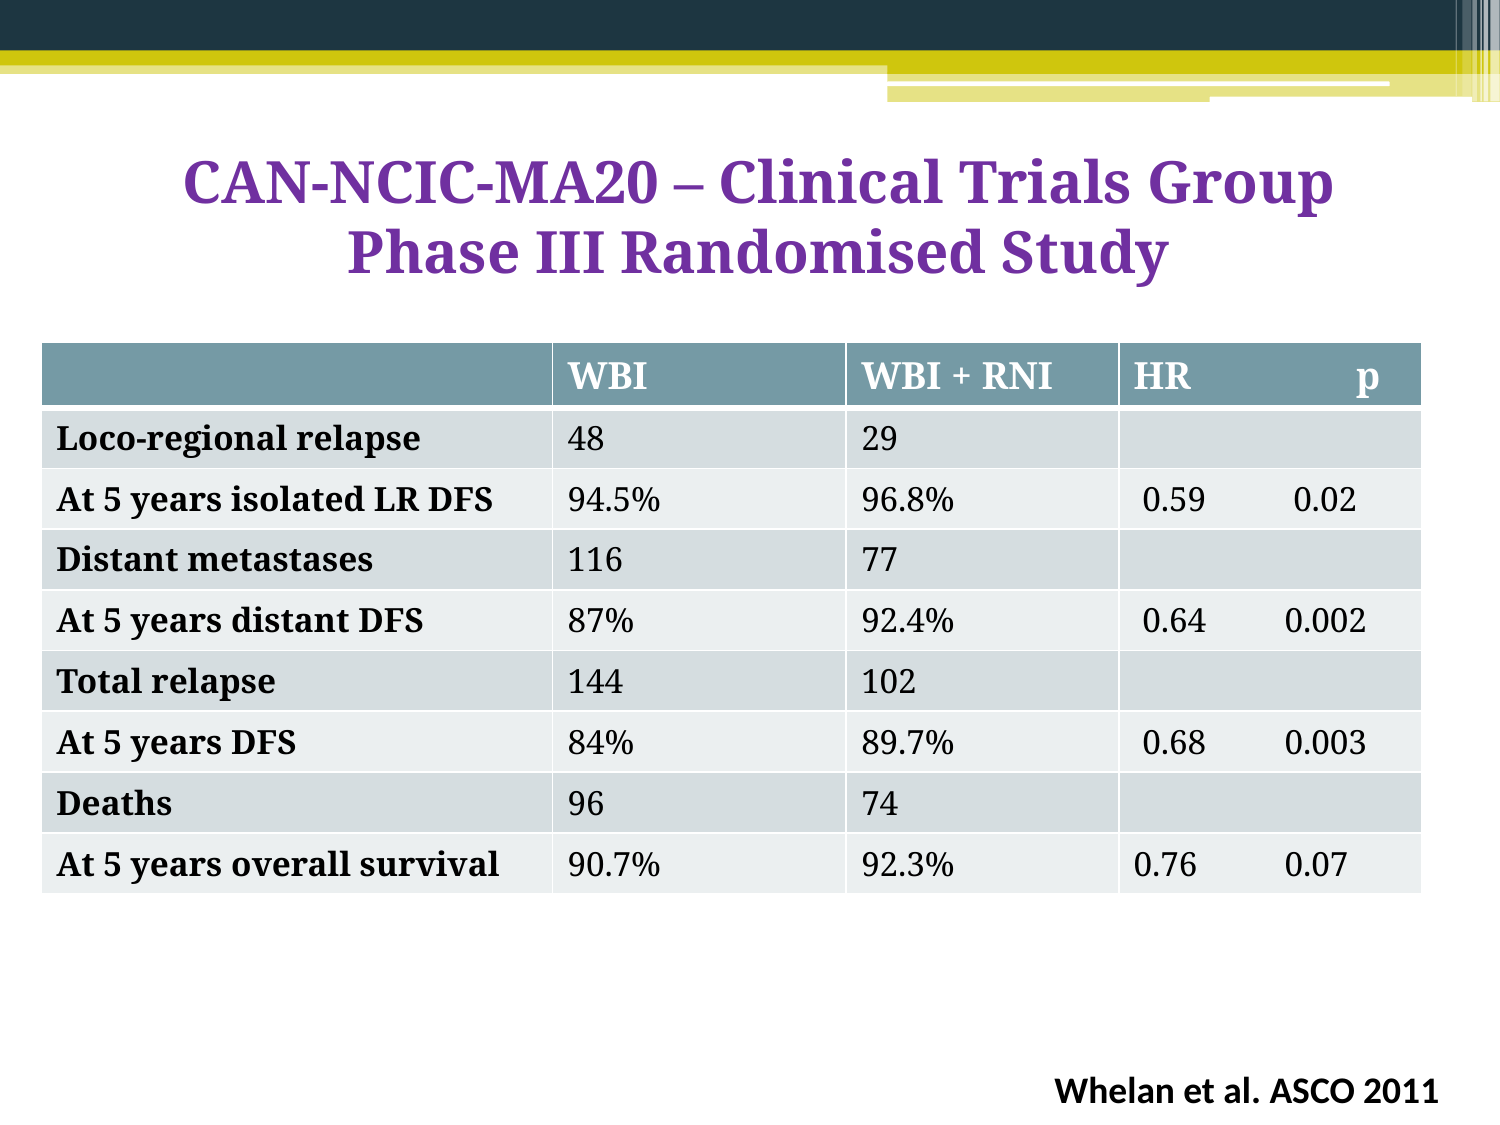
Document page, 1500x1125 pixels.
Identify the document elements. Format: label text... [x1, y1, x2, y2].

table_header WBI [553, 343, 845, 405]
table_cell At 5 years overall survival [42, 834, 552, 893]
list CAN-NCIC-MA20 – Clinical Trials Group Phase III Randomised Study [74, 136, 1426, 848]
table_cell [1120, 773, 1421, 832]
table_cell 96.8% [847, 469, 1118, 528]
table_cell Total relapse [42, 651, 552, 710]
table_cell Loco-regional relapse [42, 411, 552, 468]
table_cell 92.3% [847, 834, 1118, 893]
table_cell At 5 years distant DFS [42, 591, 552, 650]
table_cell 90.7% [553, 834, 845, 893]
table_cell [1120, 530, 1421, 589]
table_header [42, 343, 552, 405]
table_header HR p [1120, 343, 1421, 405]
table_cell 102 [847, 651, 1118, 710]
table_cell At 5 years DFS [42, 712, 552, 771]
table_cell Distant metastases [42, 530, 552, 589]
table_cell 144 [553, 651, 845, 710]
table_cell 48 [553, 411, 845, 468]
table_cell 92.4% [847, 591, 1118, 650]
table_cell 116 [553, 530, 845, 589]
table_cell 94.5% [553, 469, 845, 528]
table_cell 96 [553, 773, 845, 832]
text_box Whelan et al. ASCO 2011 [1039, 1058, 1500, 1125]
table_cell 29 [847, 411, 1118, 468]
table_cell 74 [847, 773, 1118, 832]
table_cell 0.76 0.07 [1120, 834, 1421, 893]
table_header WBI + RNI [847, 343, 1118, 405]
table_cell [1120, 651, 1421, 710]
table_cell [1120, 411, 1421, 468]
table_cell 89.7% [847, 712, 1118, 771]
table_cell 0.68 0.003 [1120, 712, 1421, 771]
table_cell 87% [553, 591, 845, 650]
table_cell 77 [847, 530, 1118, 589]
table_cell Deaths [42, 773, 552, 832]
table_cell 0.59 0.02 [1120, 469, 1421, 528]
table_cell 84% [553, 712, 845, 771]
table_cell 0.64 0.002 [1120, 591, 1421, 650]
table_cell At 5 years isolated LR DFS [42, 469, 552, 528]
